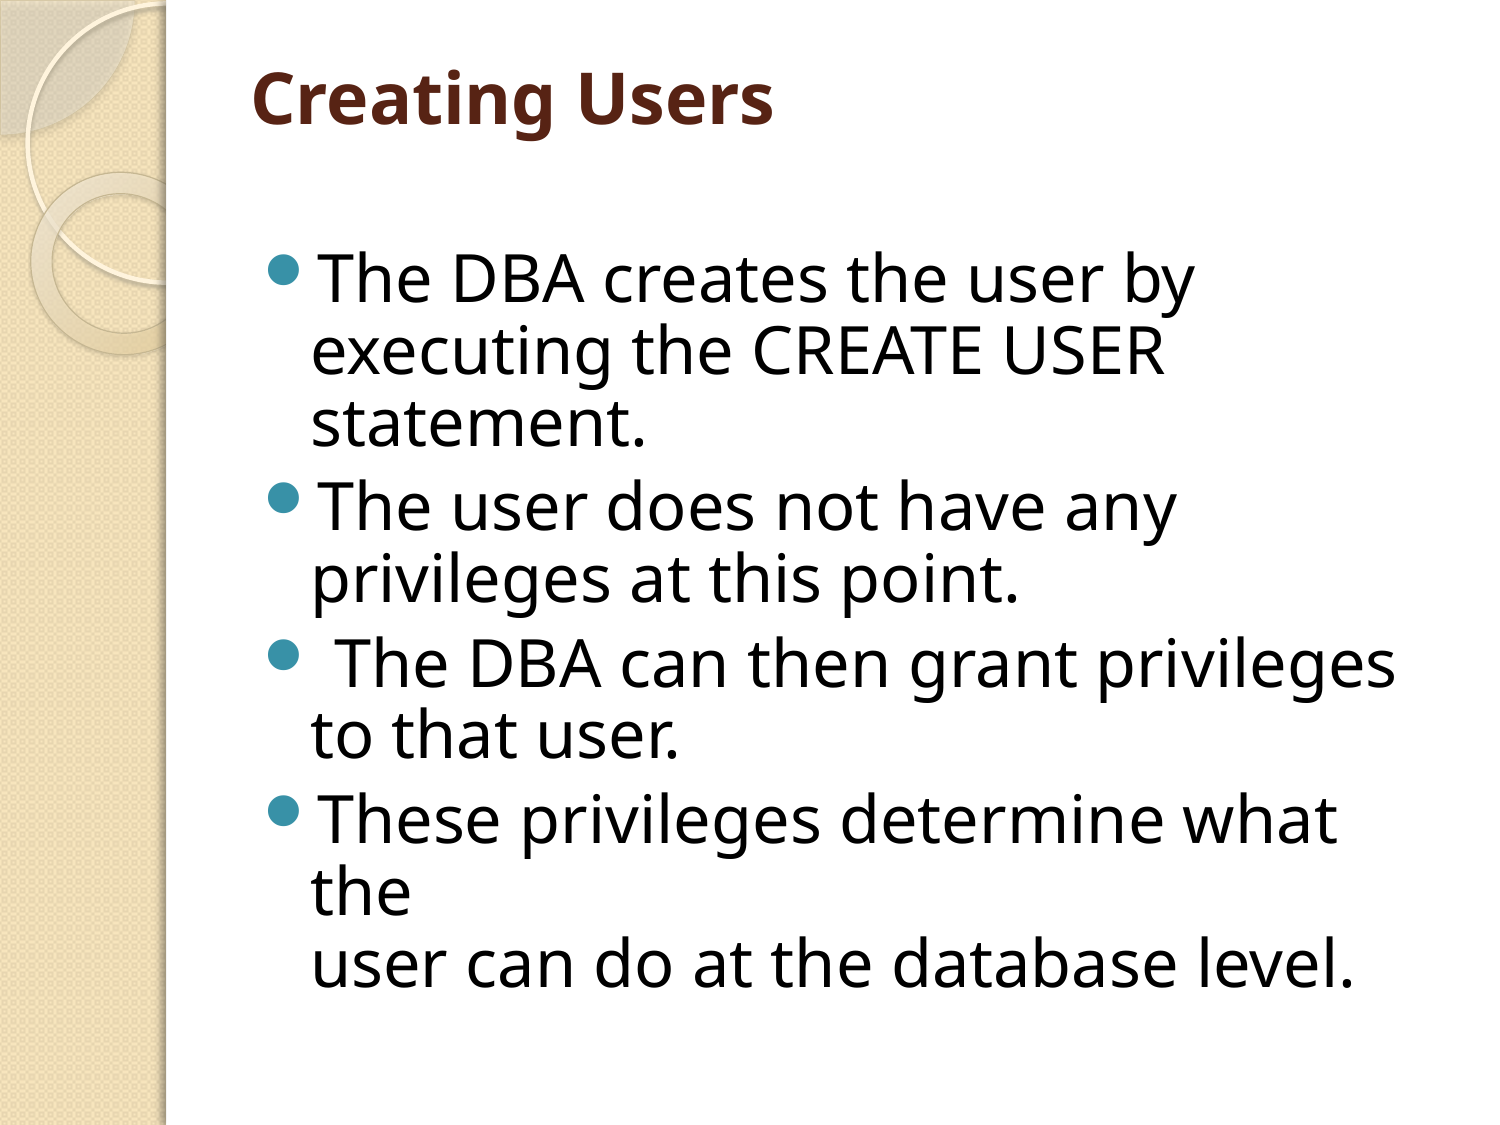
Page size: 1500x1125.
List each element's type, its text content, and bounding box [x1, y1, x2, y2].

title Creating Users [235, 45, 1466, 233]
list The DBA creates the user by executing the CREATE USER statement. The user does not have any privileges at this point. The DBA can then grant privileges to that user. These privileges determine what the user can do at the database level. [235, 237, 1466, 1025]
